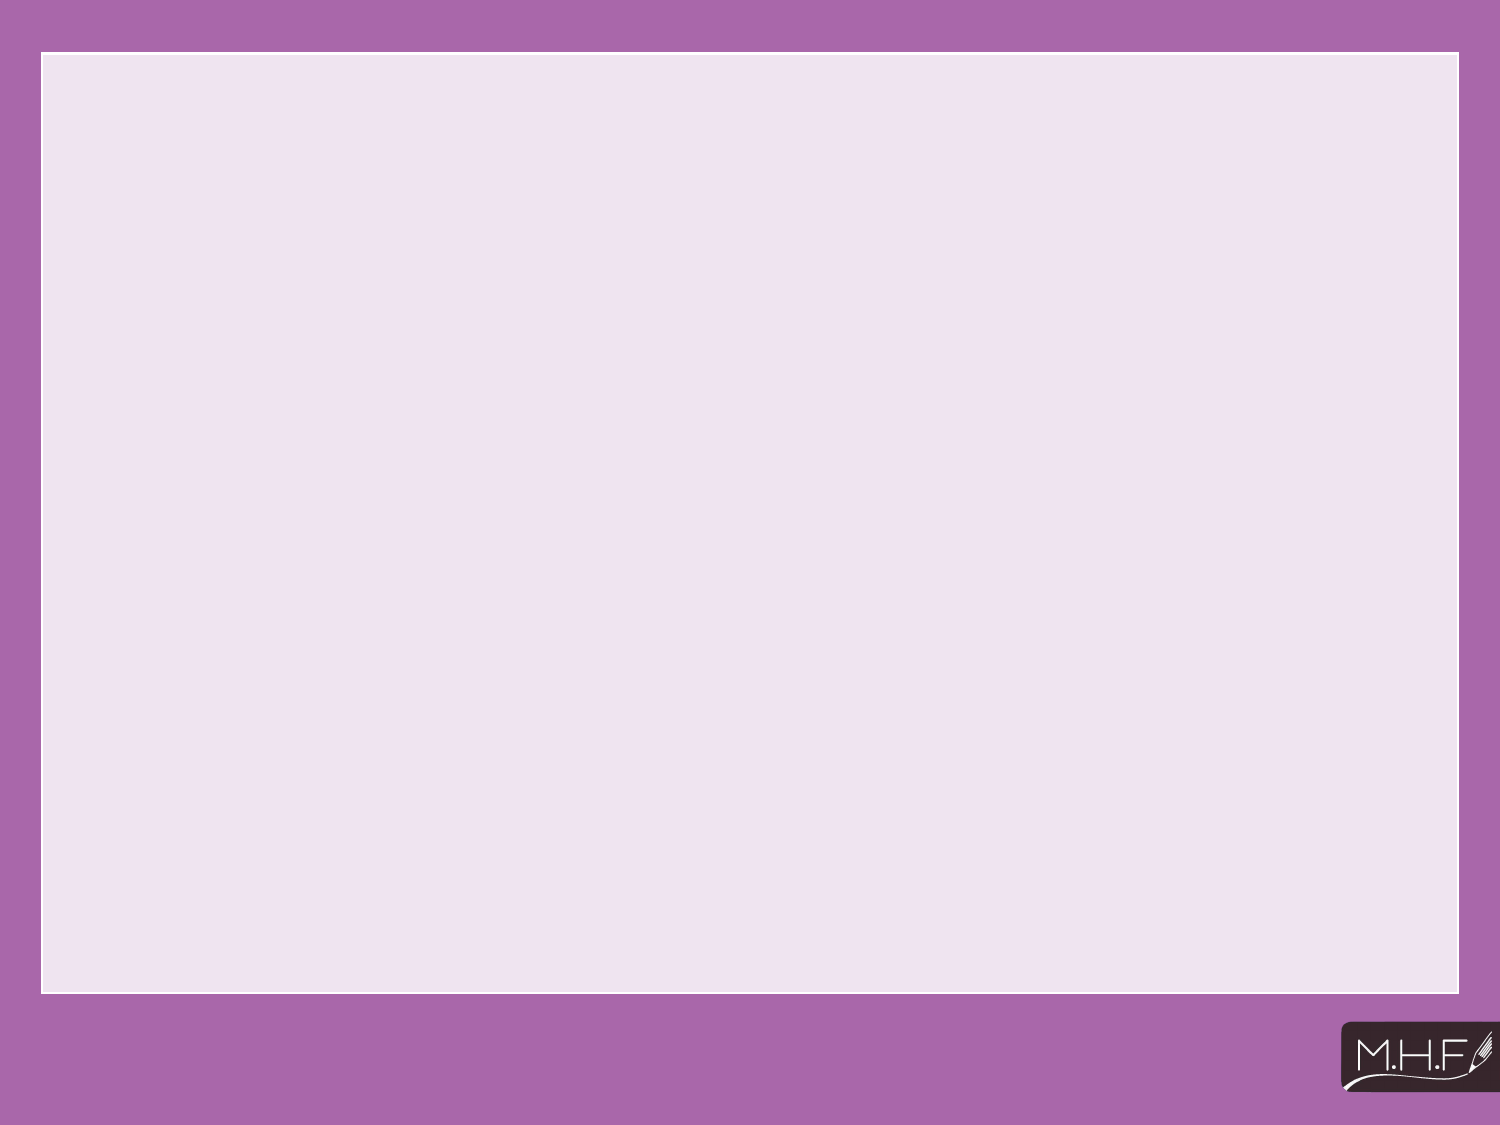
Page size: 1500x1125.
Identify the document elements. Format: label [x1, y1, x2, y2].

picture [1331, 1010, 1500, 1100]
